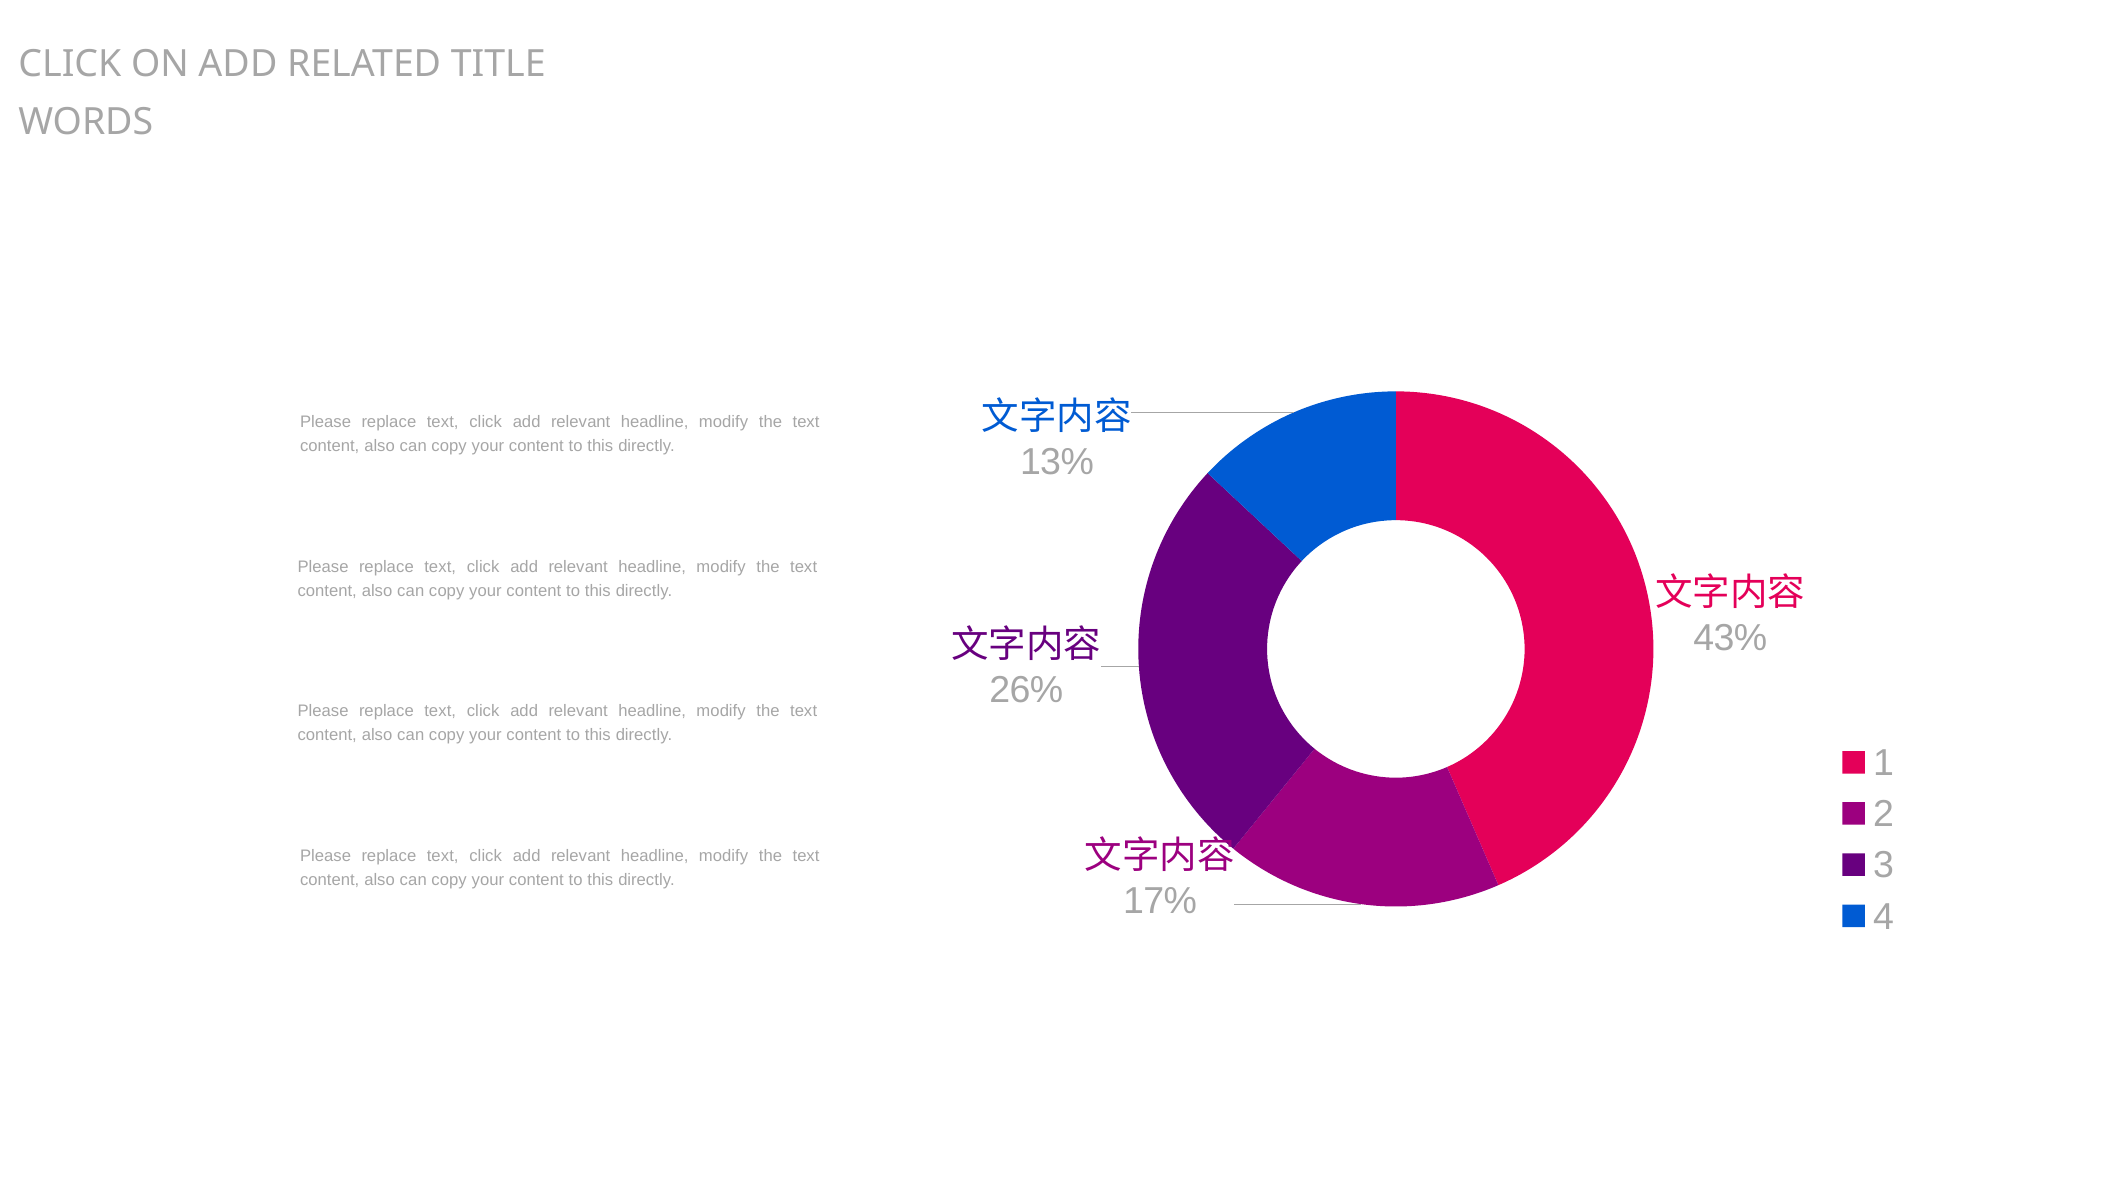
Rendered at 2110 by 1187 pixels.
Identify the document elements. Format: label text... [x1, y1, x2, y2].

text_box Please replace text, click add relevant headline, modify the text content, also can copy your content to this directly. [297, 696, 819, 744]
text_box CLICK ON ADD RELATED TITLE WORDS [3, 18, 595, 150]
text_box Please replace text, click add relevant headline, modify the text content, also can copy your content to this directly. [300, 840, 821, 889]
chart [914, 345, 1964, 961]
text_box Please replace text, click add relevant headline, modify the text content, also can copy your content to this directly. [300, 406, 821, 455]
text_box Please replace text, click add relevant headline, modify the text content, also can copy your content to this directly. [297, 551, 819, 600]
